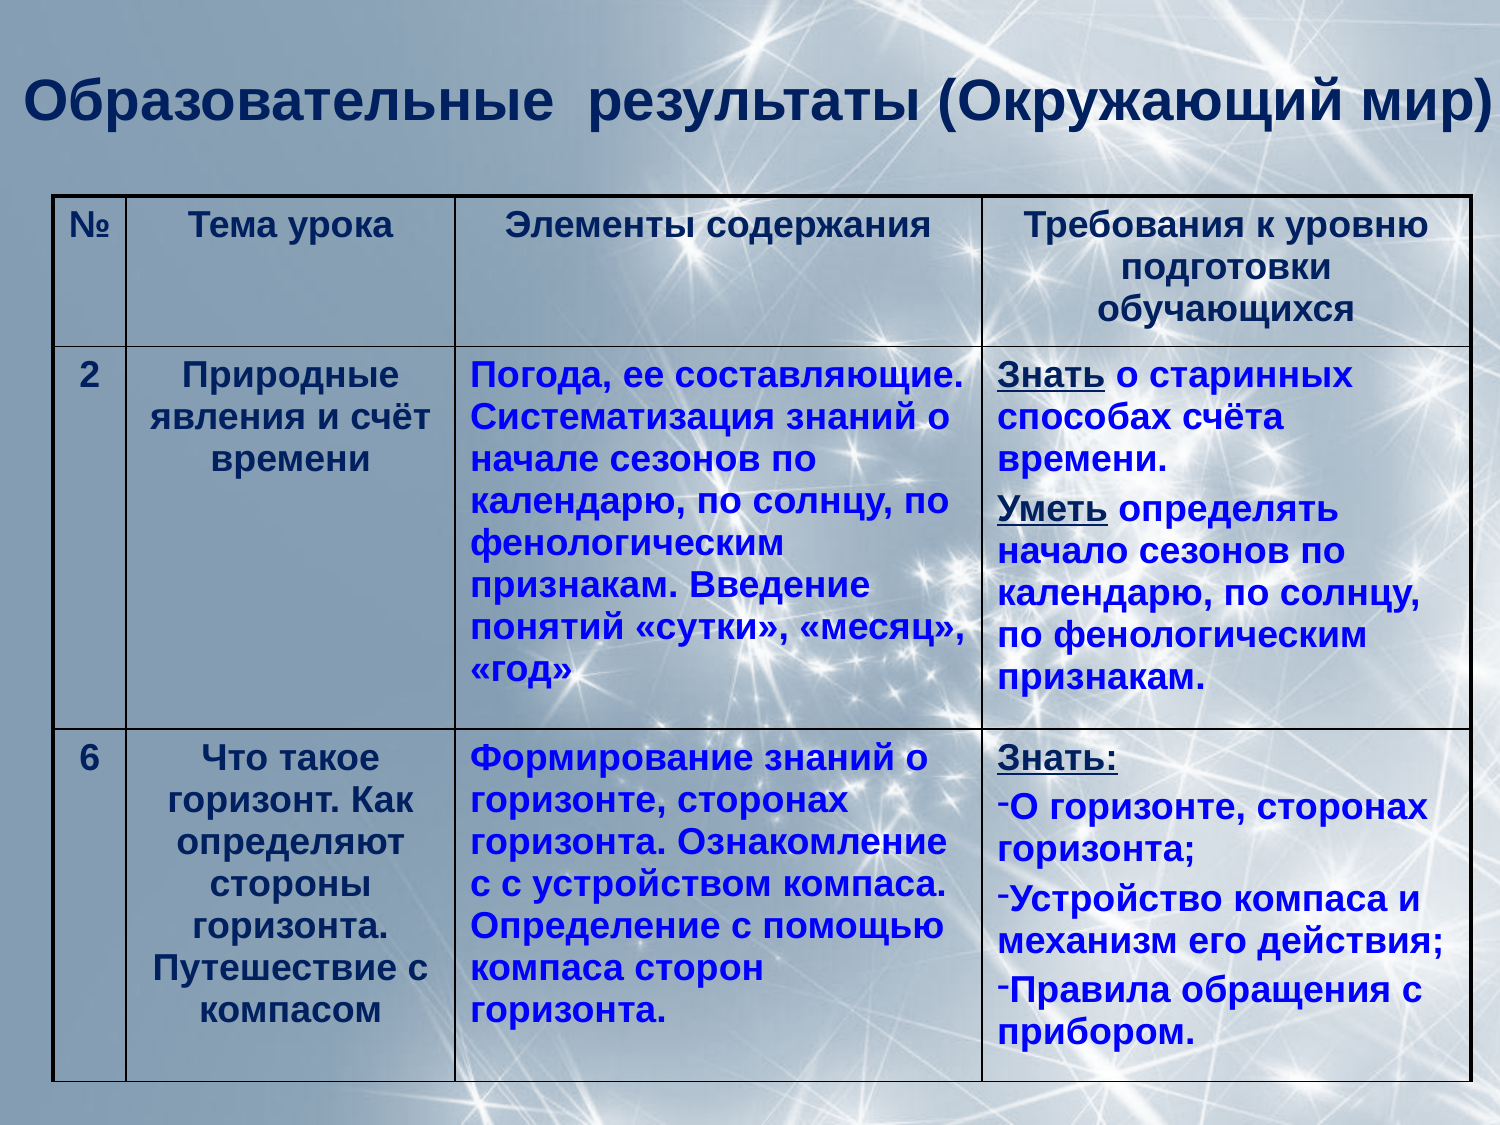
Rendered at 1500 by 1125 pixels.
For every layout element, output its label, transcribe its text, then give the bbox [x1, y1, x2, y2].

table_header Требования к уровню подготовки обучающихся [983, 198, 1469, 346]
table_cell Что такое горизонт. Как определяют стороны горизонта. Путешествие с компасом [127, 730, 454, 1081]
table_header Тема урока [127, 198, 454, 346]
table_cell Формирование знаний о горизонте, сторонах горизонта. Ознакомление с с устройством компаса. Определение с помощью компаса сторон горизонта. [456, 730, 981, 1081]
text_box Образовательные результаты (Окружающий мир) [8, 54, 1500, 140]
table_cell Знать: О горизонте, сторонах горизонта; Устройство компаса и механизм его действия; Правила обращения с прибором. [983, 730, 1469, 1081]
table_header Элементы содержания [456, 198, 981, 346]
table_header № [55, 198, 125, 346]
table_cell 6 [55, 730, 125, 1081]
table_cell 2 [55, 347, 125, 728]
table_cell Природные явления и счёт времени [127, 347, 454, 728]
table_cell Погода, ее составляющие. Систематизация знаний о начале сезонов по календарю, по солнцу, по фенологическим признакам. Введение понятий «сутки», «месяц», «год» [456, 347, 981, 728]
table_cell Знать о старинных способах счёта времени. Уметь определять начало сезонов по календарю, по солнцу, по фенологическим признакам. [983, 347, 1469, 728]
